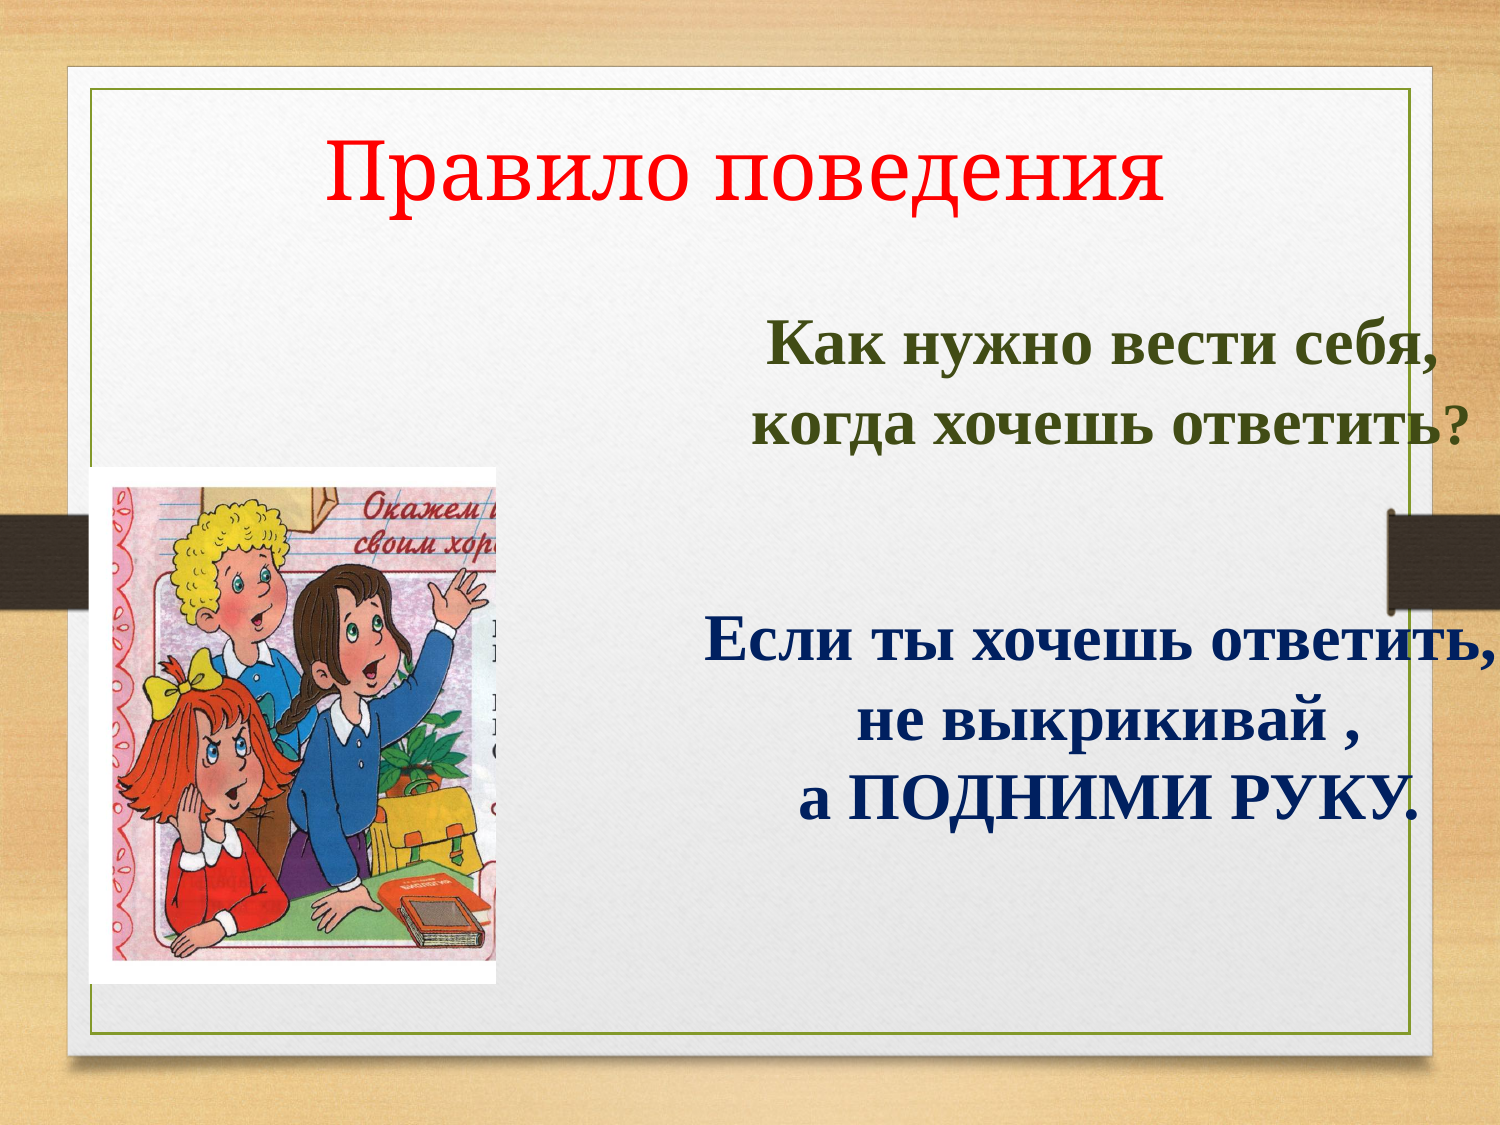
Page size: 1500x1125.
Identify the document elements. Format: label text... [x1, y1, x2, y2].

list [88, 467, 497, 985]
text_box Если ты хочешь ответить, не выкрикивай , а ПОДНИМИ РУКУ. [643, 586, 1500, 841]
picture [0, 0, 1500, 1125]
text_box Как нужно вести себя, когда хочешь ответить? [720, 290, 1487, 466]
title Правило поведения [171, 78, 1341, 256]
